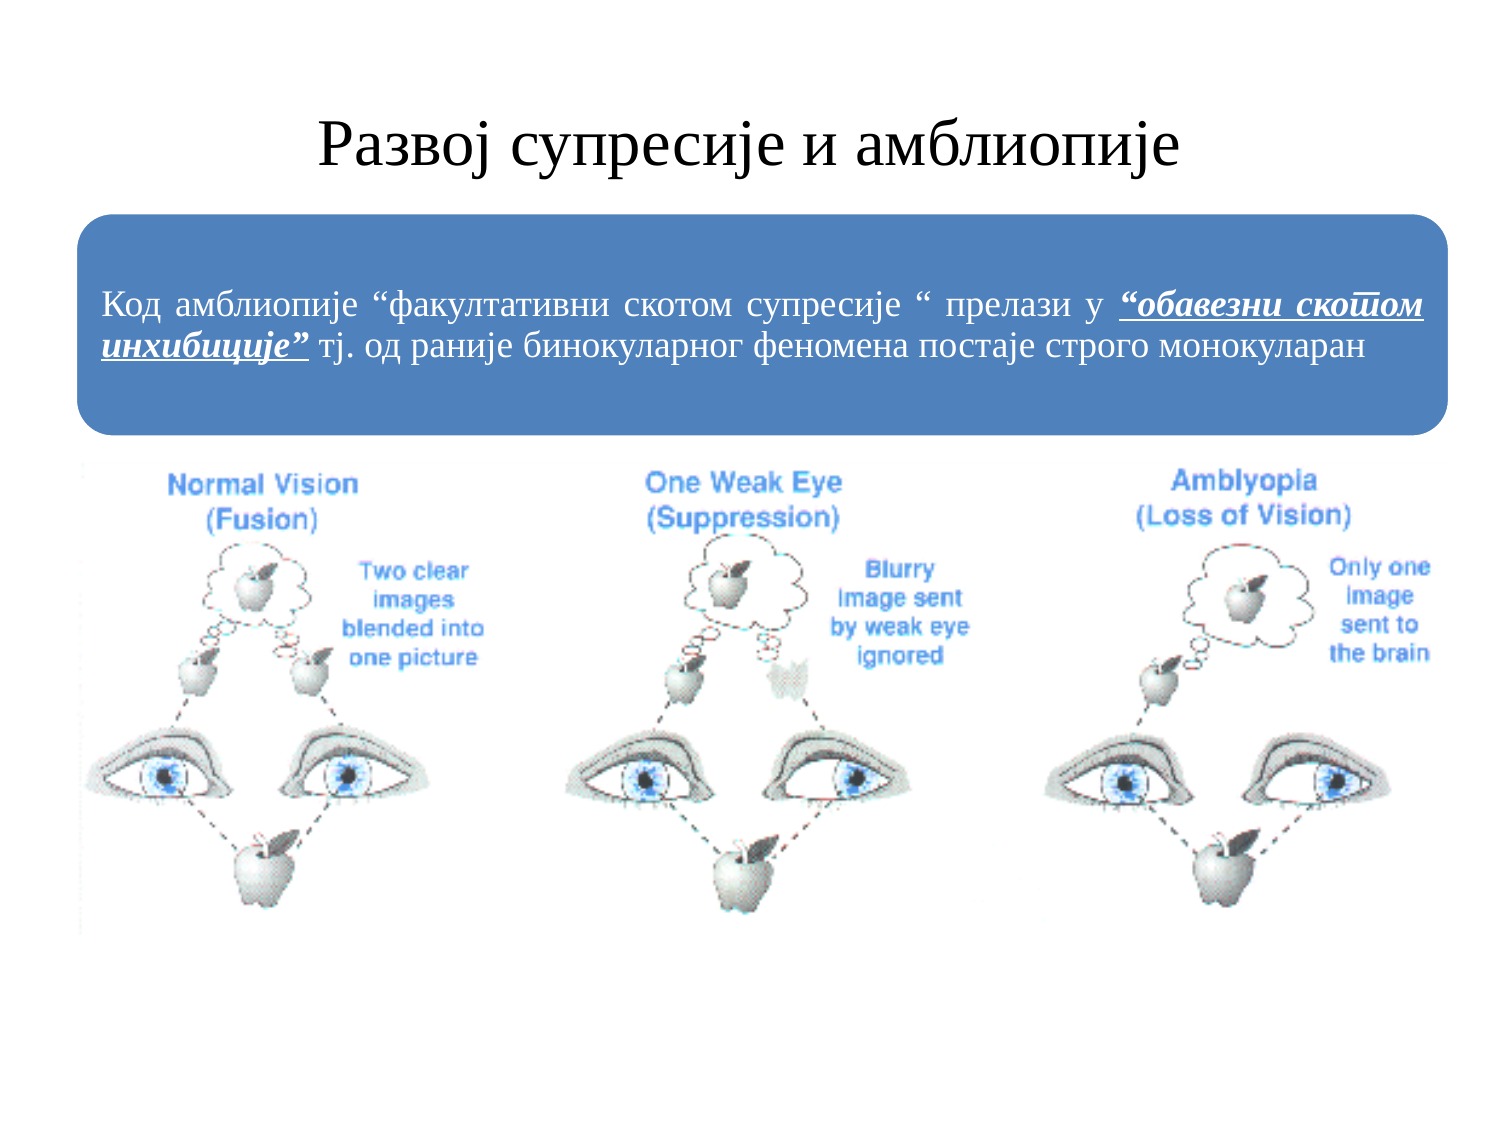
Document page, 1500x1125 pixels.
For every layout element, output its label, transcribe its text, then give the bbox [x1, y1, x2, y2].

picture [74, 462, 1451, 937]
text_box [74, 211, 1451, 438]
title Развој супресије и амблиопије [75, 45, 1425, 210]
